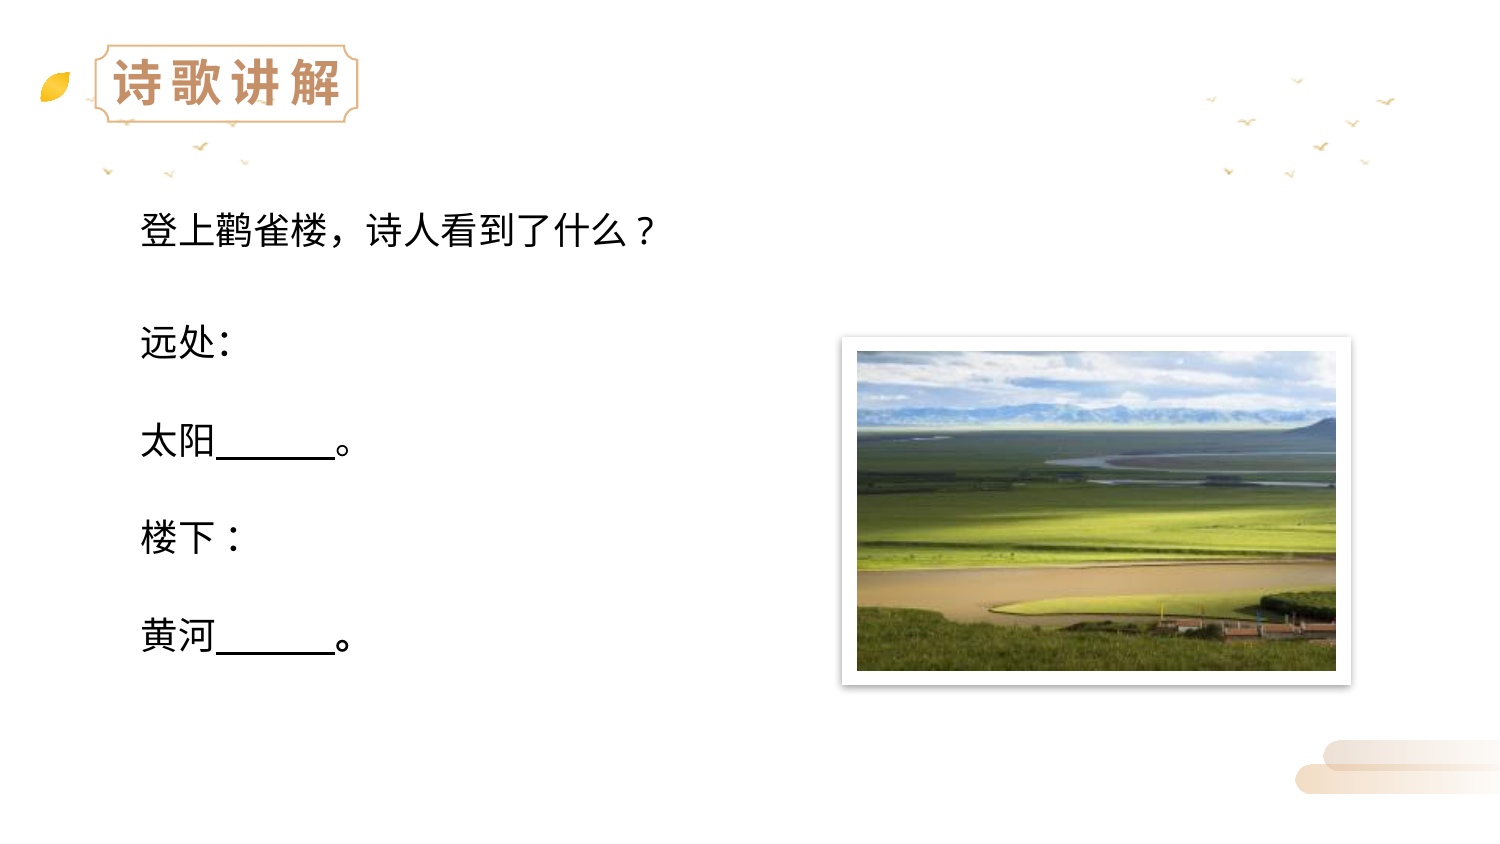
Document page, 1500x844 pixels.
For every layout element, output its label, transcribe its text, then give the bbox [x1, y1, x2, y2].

picture [856, 350, 1337, 671]
text_box 登上鹳雀楼，诗人看到了什么? [129, 206, 644, 268]
text_box 远处： 太阳 。 楼下 ： 黄河 。 [129, 268, 644, 663]
text_box 诗歌讲解 [112, 51, 341, 112]
